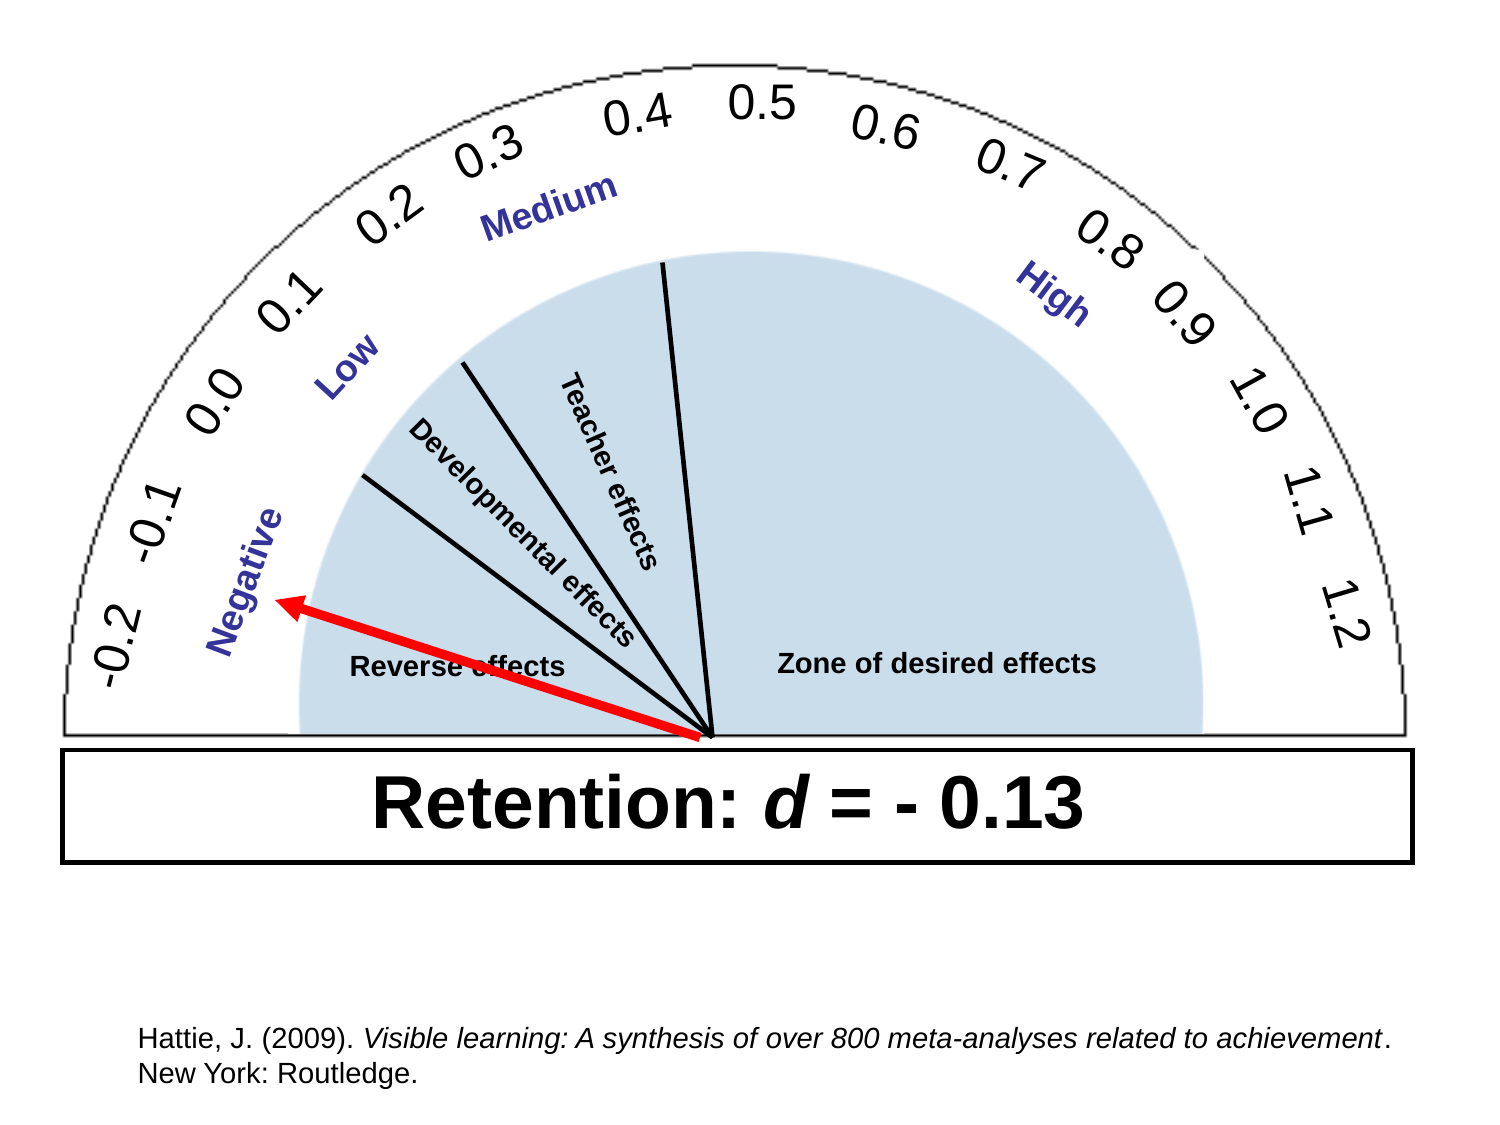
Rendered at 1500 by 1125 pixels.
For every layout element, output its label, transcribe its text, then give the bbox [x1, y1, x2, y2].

text_box Retention: d = - 0.13 [356, 760, 498, 851]
text_box [62, 760, 498, 863]
text_box [992, 760, 1413, 863]
text_box Hattie, J. (2009). Visible learning: A synthesis of over 800 meta-analyses related to achievement. New York: Routledge. [123, 1012, 1416, 1098]
picture [0, 33, 1451, 951]
text_box Retention: d = - 0.13 [992, 760, 1115, 851]
